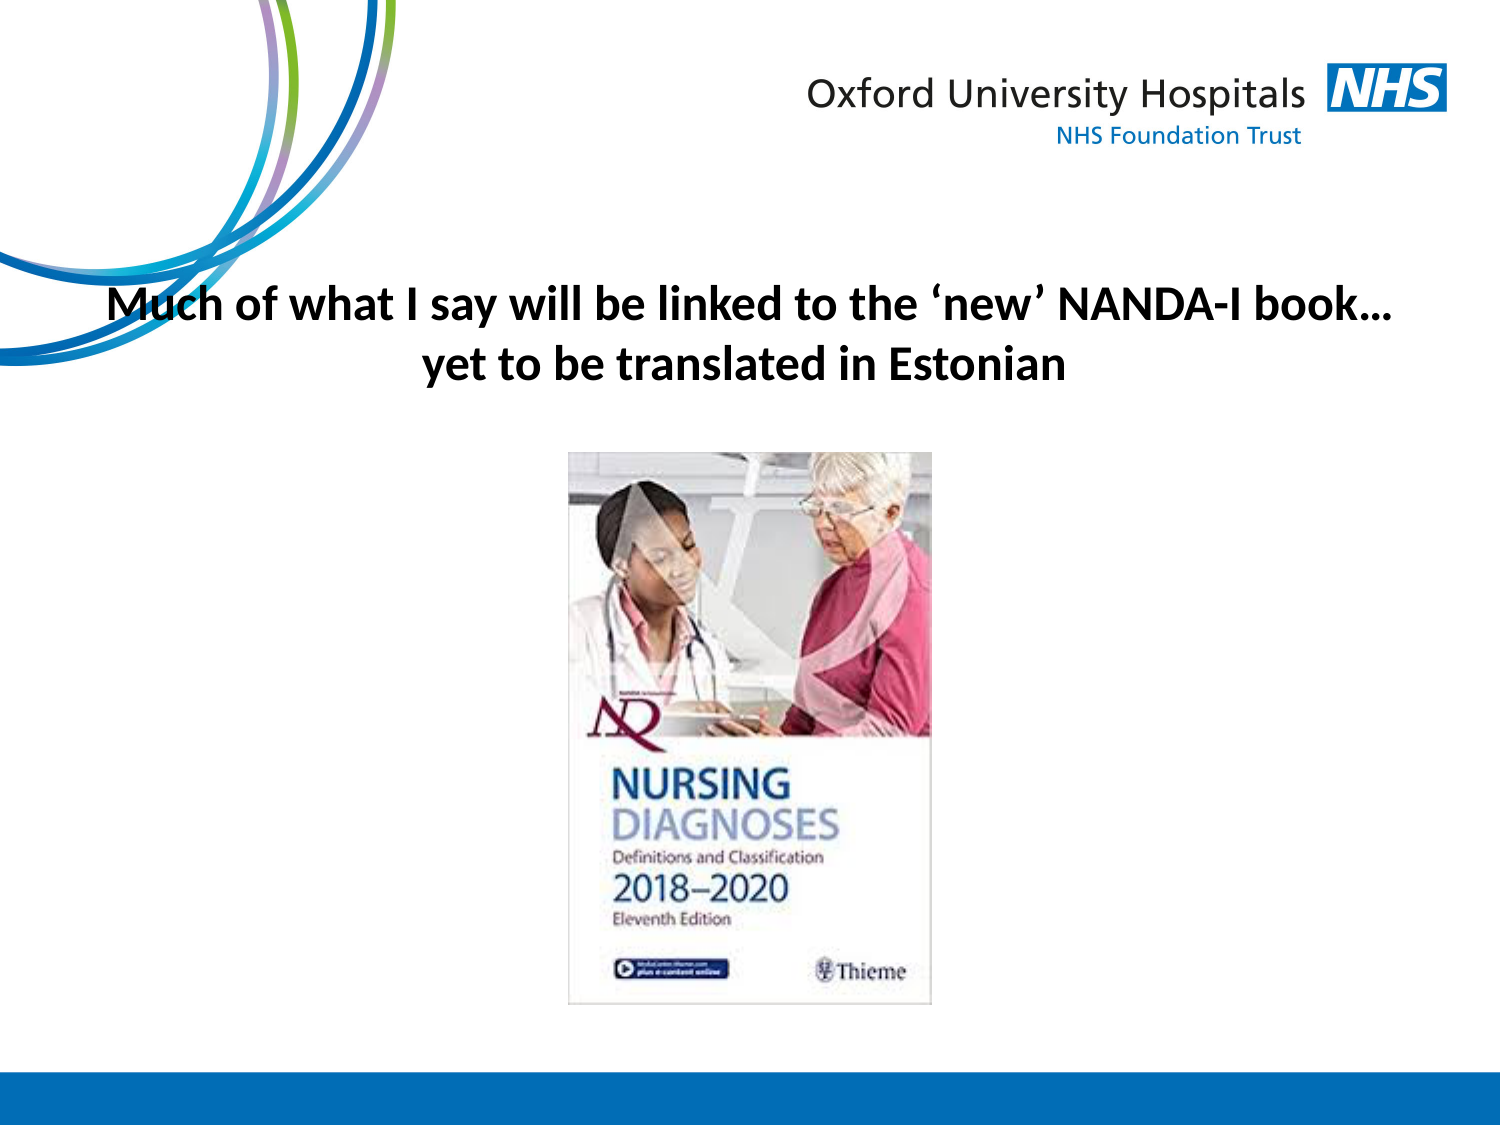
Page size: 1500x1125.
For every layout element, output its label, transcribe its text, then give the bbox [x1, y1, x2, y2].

title Much of what I say will be linked to the ‘new’ NANDA-I book…yet to be translated in Estonian [75, 240, 1425, 421]
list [568, 451, 932, 1006]
picture [0, 0, 1500, 1125]
